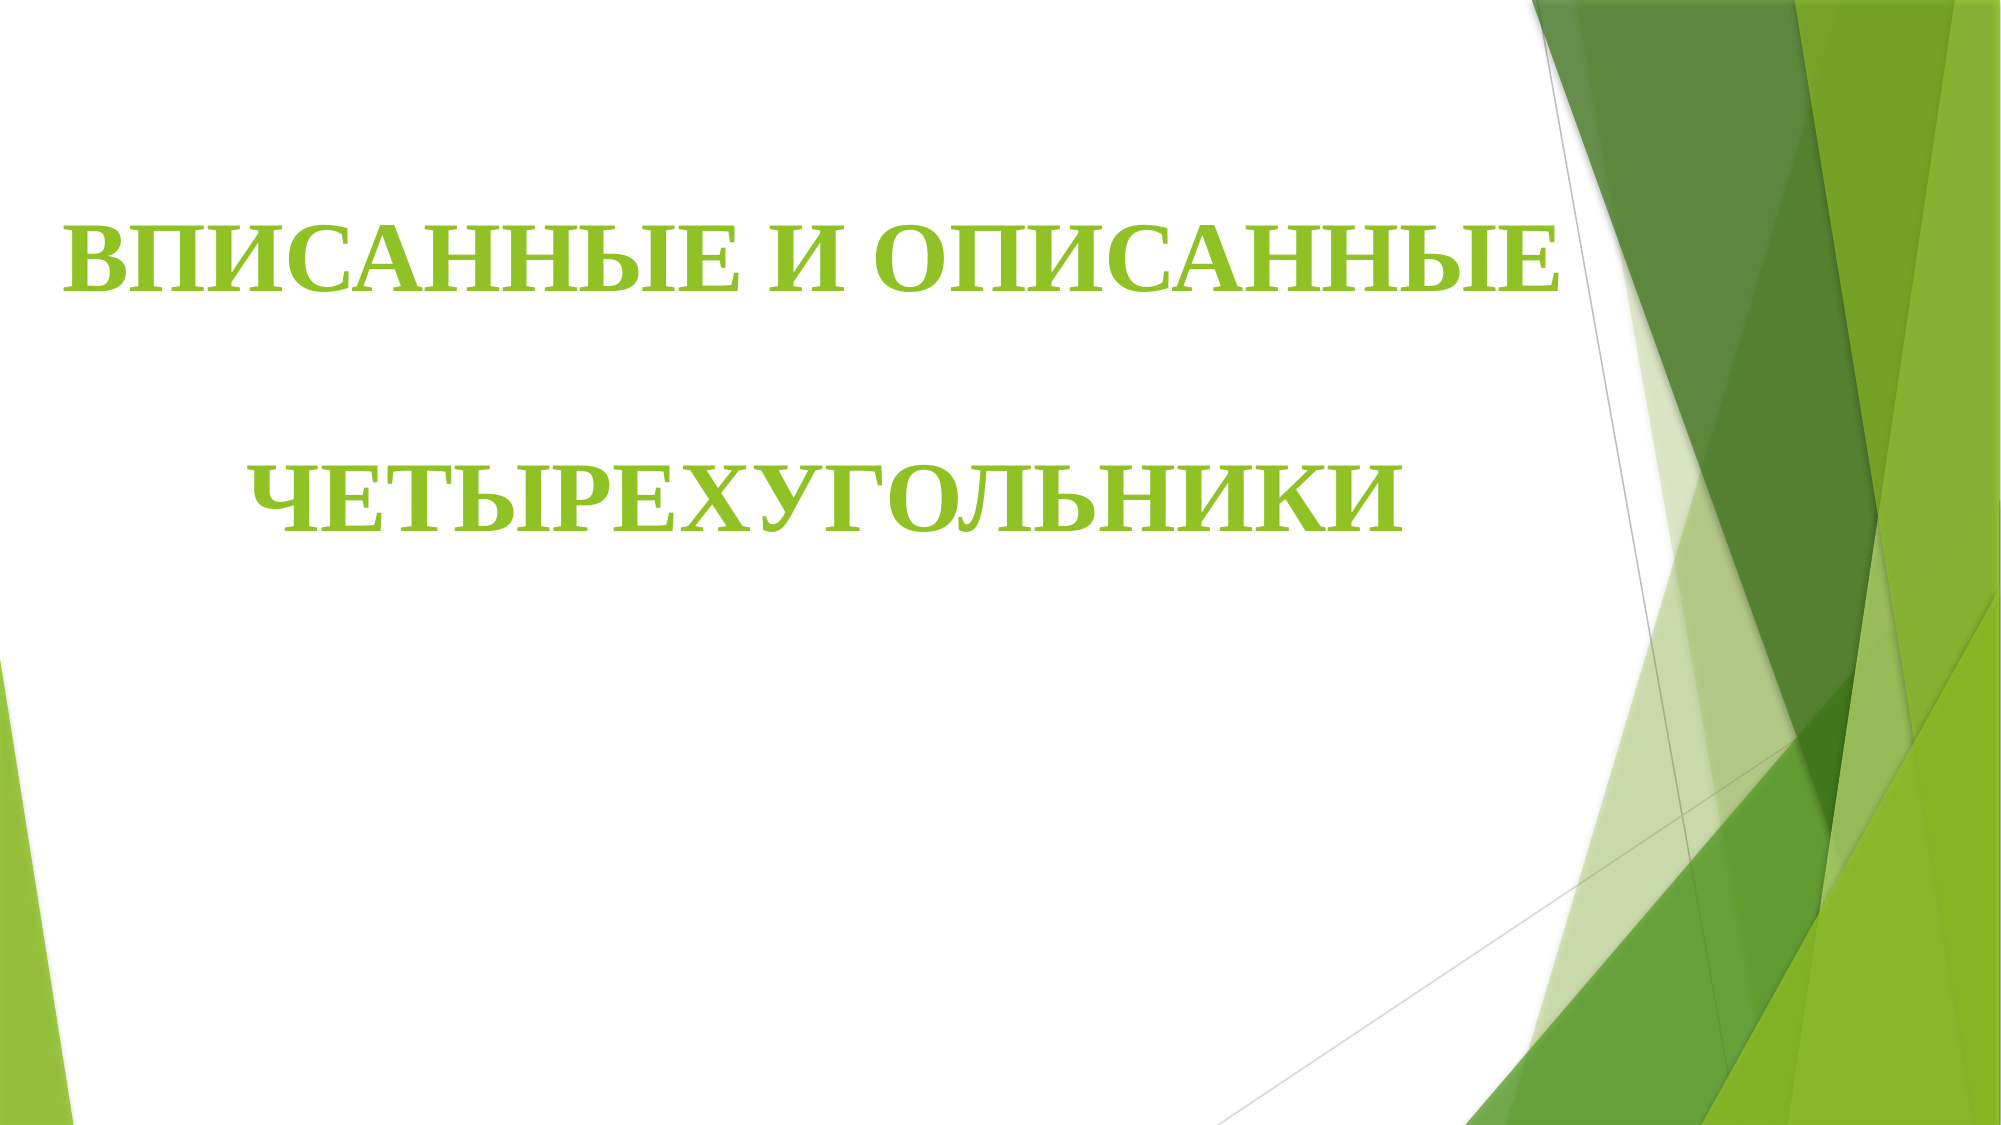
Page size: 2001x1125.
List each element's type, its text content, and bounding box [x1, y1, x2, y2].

title ВПИСАННЫЕ И ОПИСАННЫЕ ЧЕТЫРЕХУГОЛЬНИКИ [0, 184, 2000, 837]
